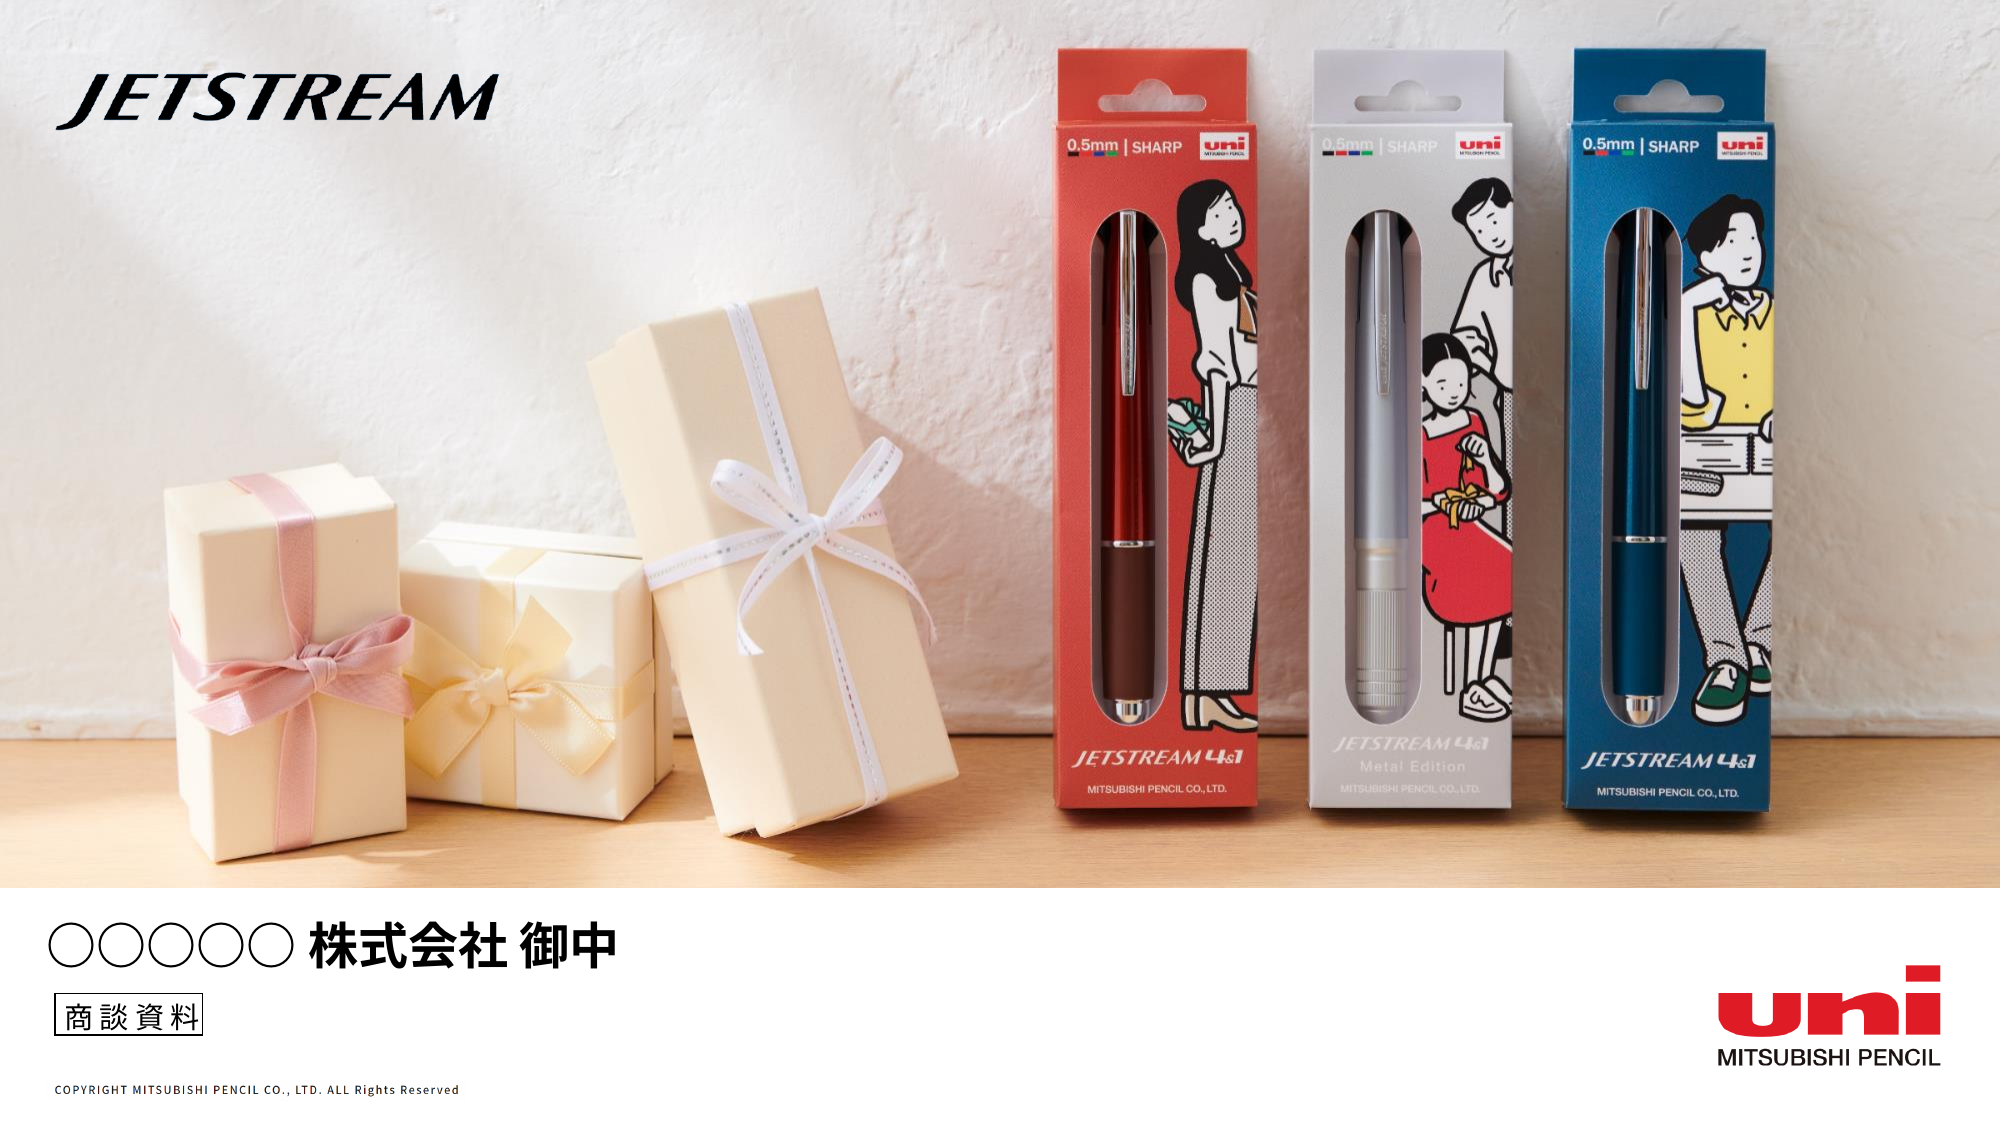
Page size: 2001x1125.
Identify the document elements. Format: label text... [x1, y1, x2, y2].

picture [1706, 955, 1949, 1077]
picture [46, 1080, 466, 1101]
picture [0, 0, 2000, 888]
text_box [54, 992, 203, 1036]
text_box 商談資料 [49, 991, 215, 1042]
text_box ○○○○○株式会社 御中 [31, 907, 635, 982]
